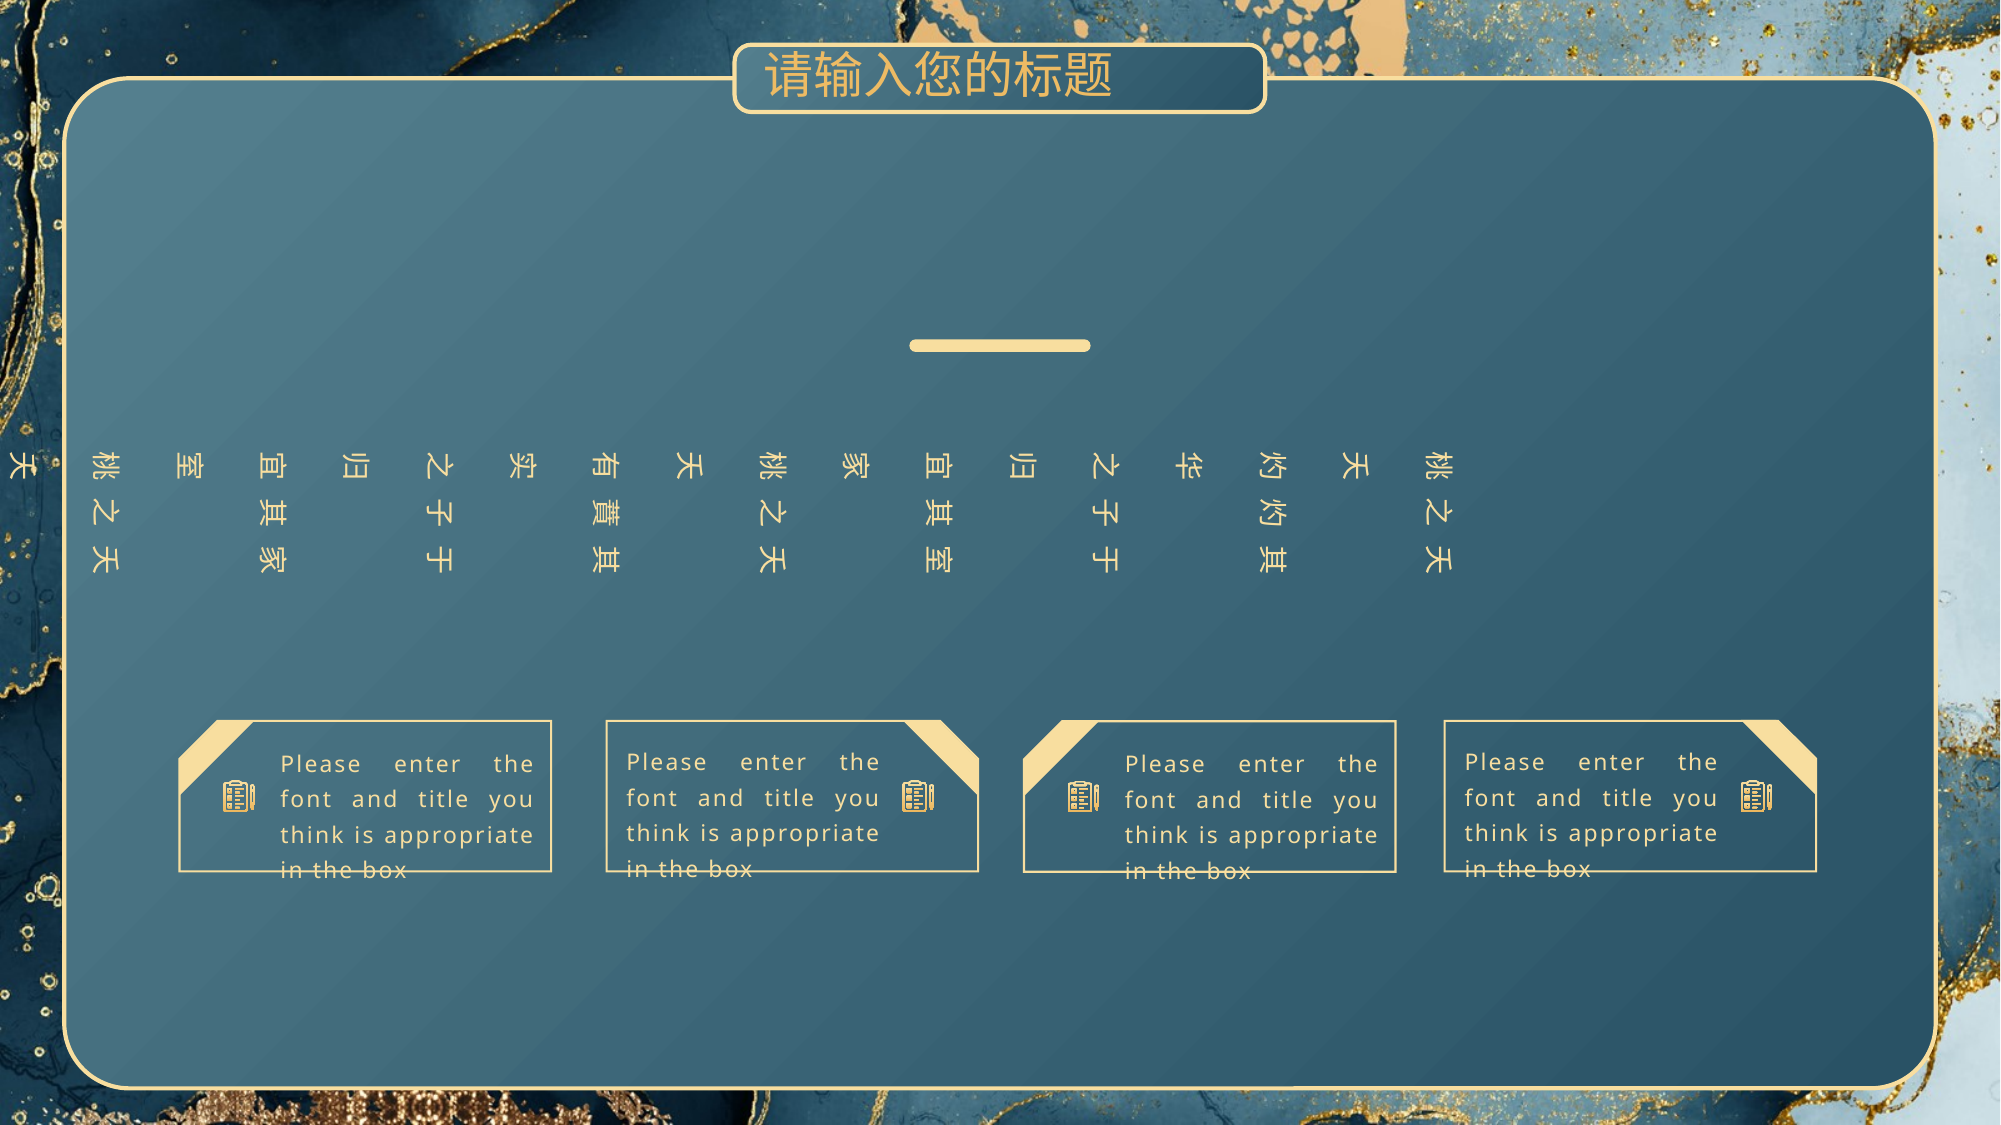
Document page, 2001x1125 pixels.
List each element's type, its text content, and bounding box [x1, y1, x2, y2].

text_box 桃之夭夭 灼灼其华 之子于归 宜其室家 桃之夭夭 有蕡其实 之子于归 宜其家室 桃之夭夭 其叶蓁蓁 之子于归 宜其家人 [486, 436, 1514, 594]
text_box [733, 44, 1267, 114]
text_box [154, 720, 552, 925]
text_box 请输入您的标题 [748, 36, 1252, 112]
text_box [1444, 695, 1817, 924]
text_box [999, 721, 1396, 926]
picture [0, 0, 2001, 1125]
text_box [63, 77, 1937, 1090]
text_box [606, 696, 979, 924]
text_box [908, 338, 1092, 354]
